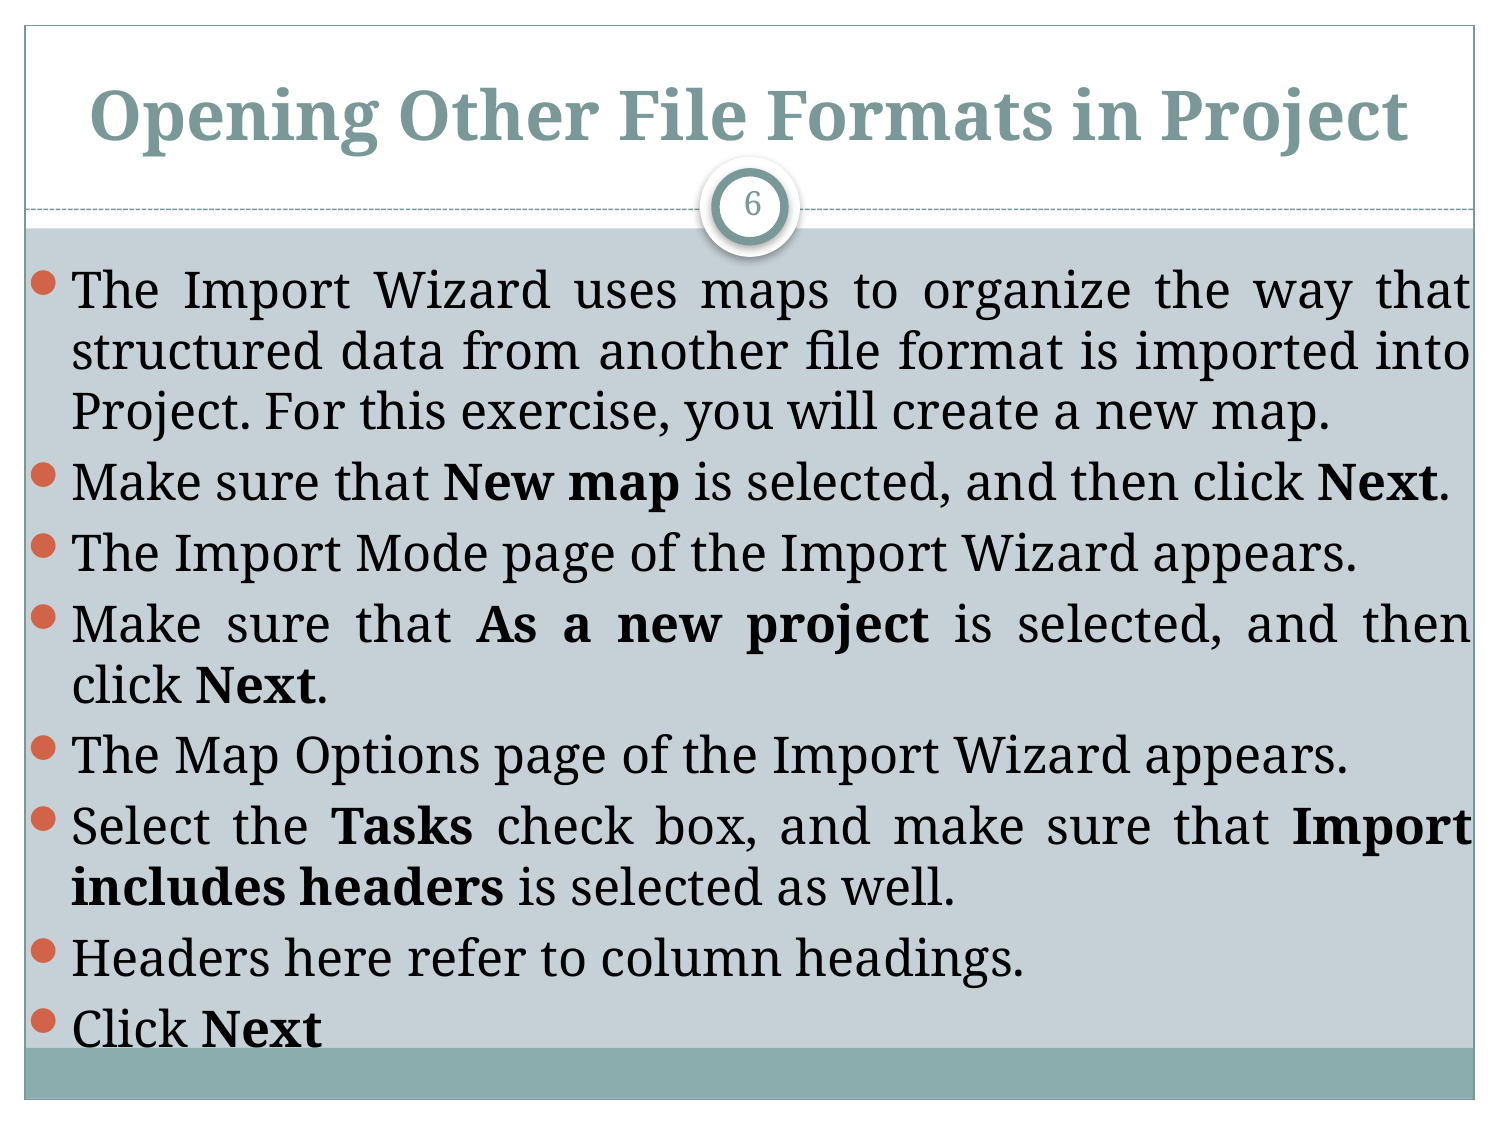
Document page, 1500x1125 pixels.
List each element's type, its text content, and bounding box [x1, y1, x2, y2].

list The Import Wizard uses maps to organize the way that structured data from another file format is imported into Project. For this exercise, you will create a new map. Make sure that New map is selected, and then click Next. The Import Mode page of the Import Wizard appears. Make sure that As a new project is selected, and then click Next. The Map Options page of the Import Wizard appears. Select the Tasks check box, and make sure that Import includes headers is selected as well. Headers here refer to column headings. Click Next [12, 250, 1488, 1075]
title Opening Other File Formats in Project [49, 37, 1450, 162]
slide_number 6 [715, 168, 791, 241]
